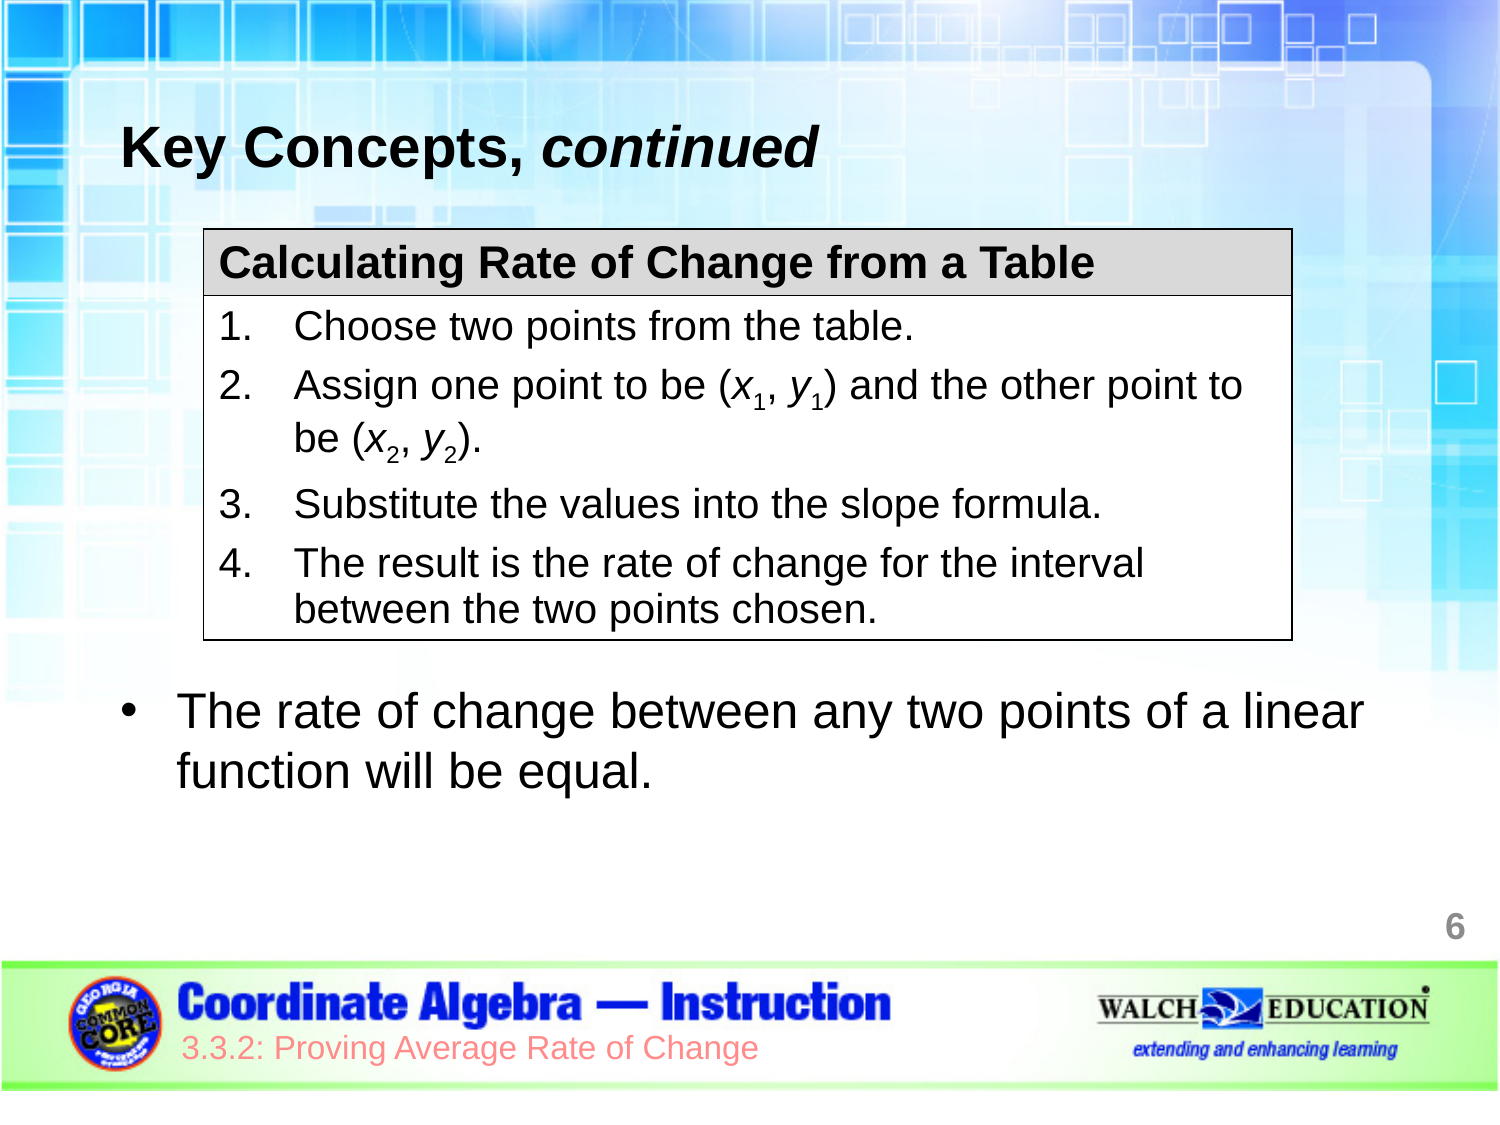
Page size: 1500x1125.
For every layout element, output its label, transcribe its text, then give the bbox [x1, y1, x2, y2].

picture [1, 0, 1500, 1091]
table_header Calculating Rate of Change from a Table [204, 230, 1291, 295]
slide_number 6 [1361, 901, 1481, 949]
footer 3.3.2: Proving Average Rate of Change [166, 1024, 1080, 1069]
table_cell Choose two points from the table. Assign one point to be (x1, y1) and the other point to be (x2, y2). Substitute the values into the slope formula. The result is the rate of change for the interval between the two points chosen. [204, 296, 1291, 639]
subtitle Key Concepts, continued The rate of change between any two points of a linear function will be equal. [105, 101, 1394, 922]
